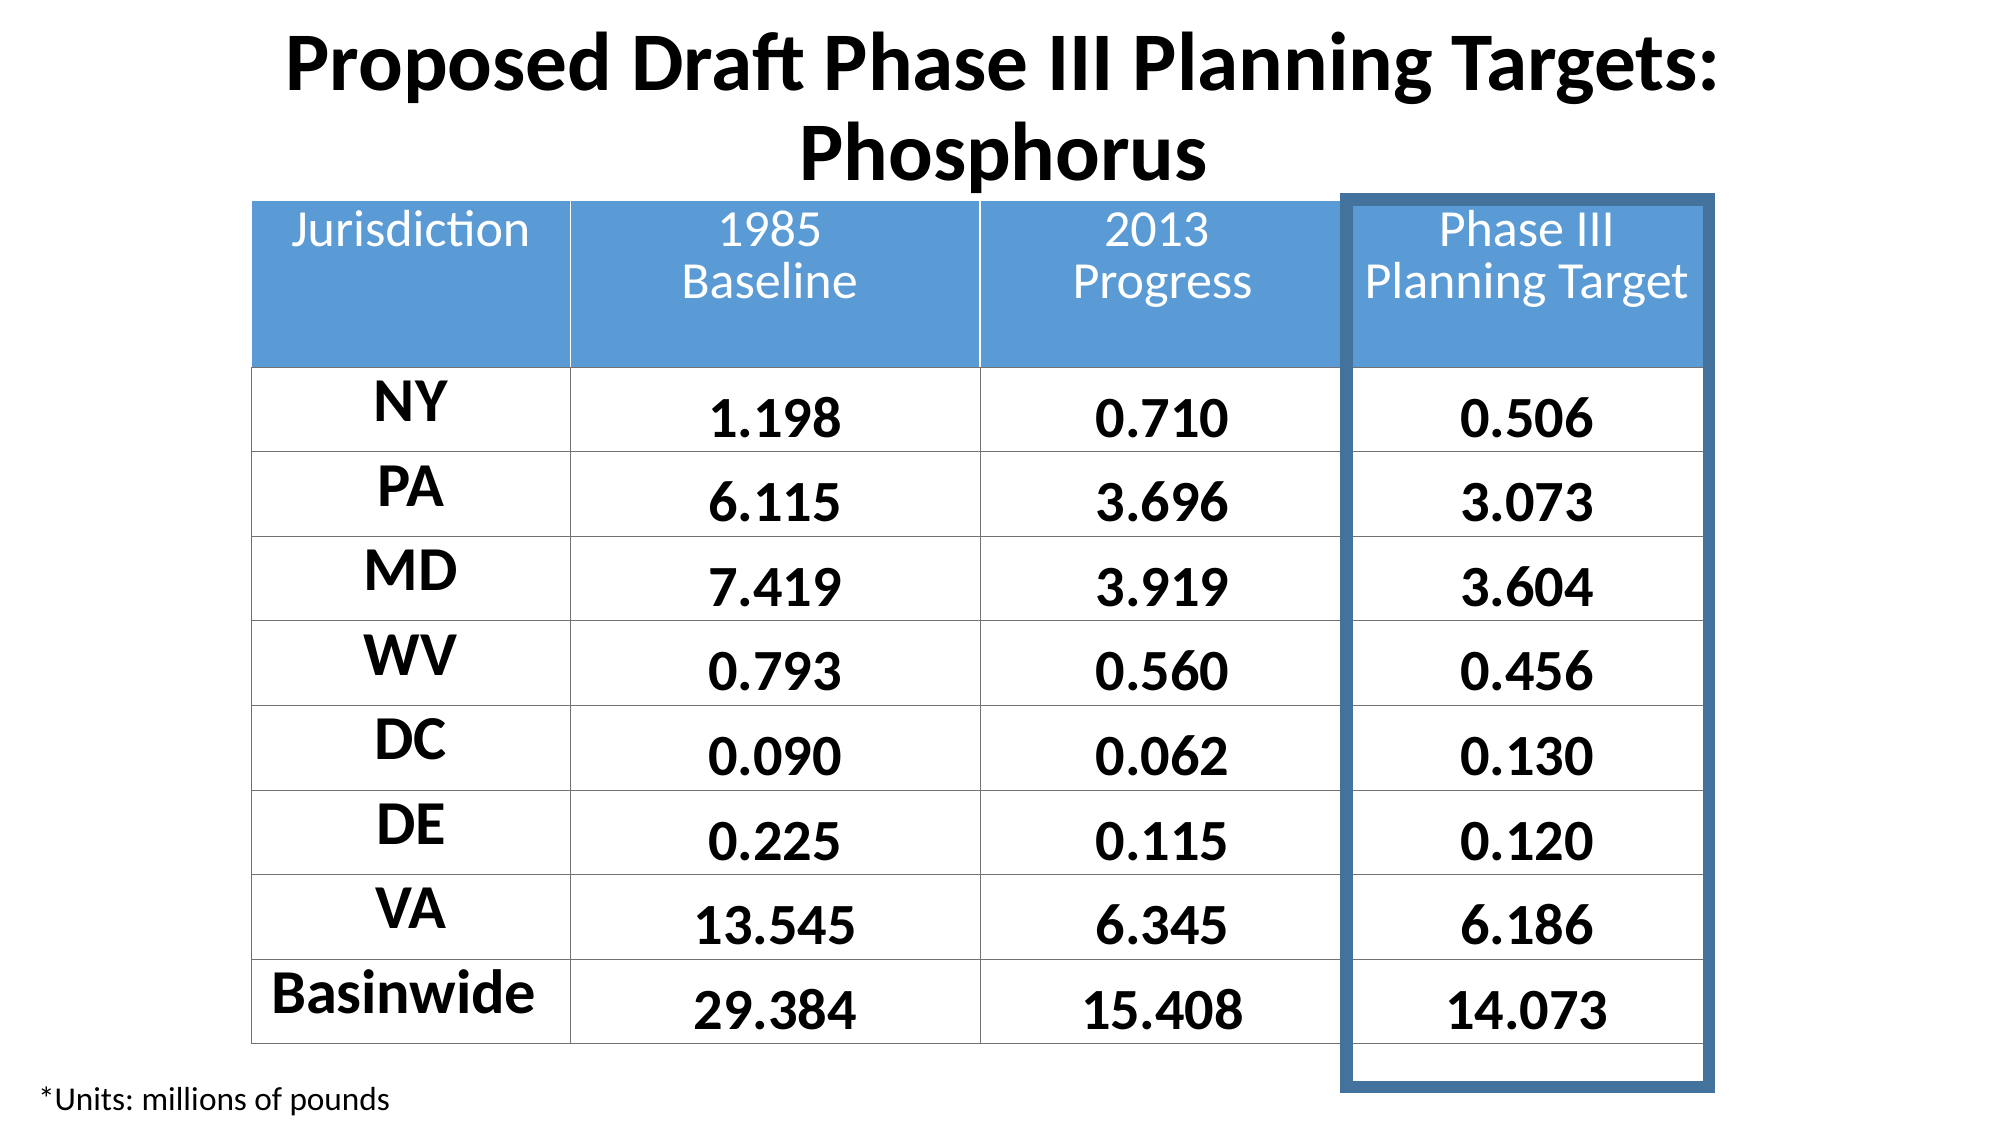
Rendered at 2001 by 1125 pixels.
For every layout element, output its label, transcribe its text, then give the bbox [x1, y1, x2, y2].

table_cell 0.090 [571, 706, 980, 790]
table_cell 29.384 [571, 960, 980, 1043]
table_cell 7.419 [571, 537, 980, 620]
table_header Jurisdiction [252, 218, 570, 367]
table_cell 3.696 [981, 452, 1344, 536]
table_cell 0.115 [981, 791, 1344, 874]
table_cell VA [252, 875, 570, 959]
table_cell NY [252, 368, 570, 451]
table_cell 0.225 [571, 791, 980, 874]
table_cell DE [252, 791, 570, 874]
table_cell 0.062 [981, 706, 1344, 790]
table_cell 13.545 [571, 875, 980, 959]
text_box [1345, 199, 1710, 1088]
table_cell 3.919 [981, 537, 1344, 620]
table_cell PA [252, 452, 570, 536]
table_cell DC [252, 706, 570, 790]
table_cell WV [252, 621, 570, 705]
table_cell Basinwide [252, 960, 570, 1043]
table_cell 0.710 [981, 368, 1344, 451]
table_cell MD [252, 537, 570, 620]
table_cell 6.345 [981, 875, 1344, 959]
table_cell 6.115 [571, 452, 980, 536]
text_box *Units: millions of pounds [23, 1069, 503, 1125]
table_cell 0.793 [571, 621, 980, 705]
table_header 2013 Progress [981, 218, 1344, 367]
table_cell 1.198 [571, 368, 980, 451]
table_cell 0.560 [981, 621, 1344, 705]
table_header 1985 Baseline [571, 218, 979, 367]
table_cell 15.408 [981, 960, 1344, 1043]
text_box Proposed Draft Phase III Planning Targets: Phosphorus [141, 0, 1867, 218]
